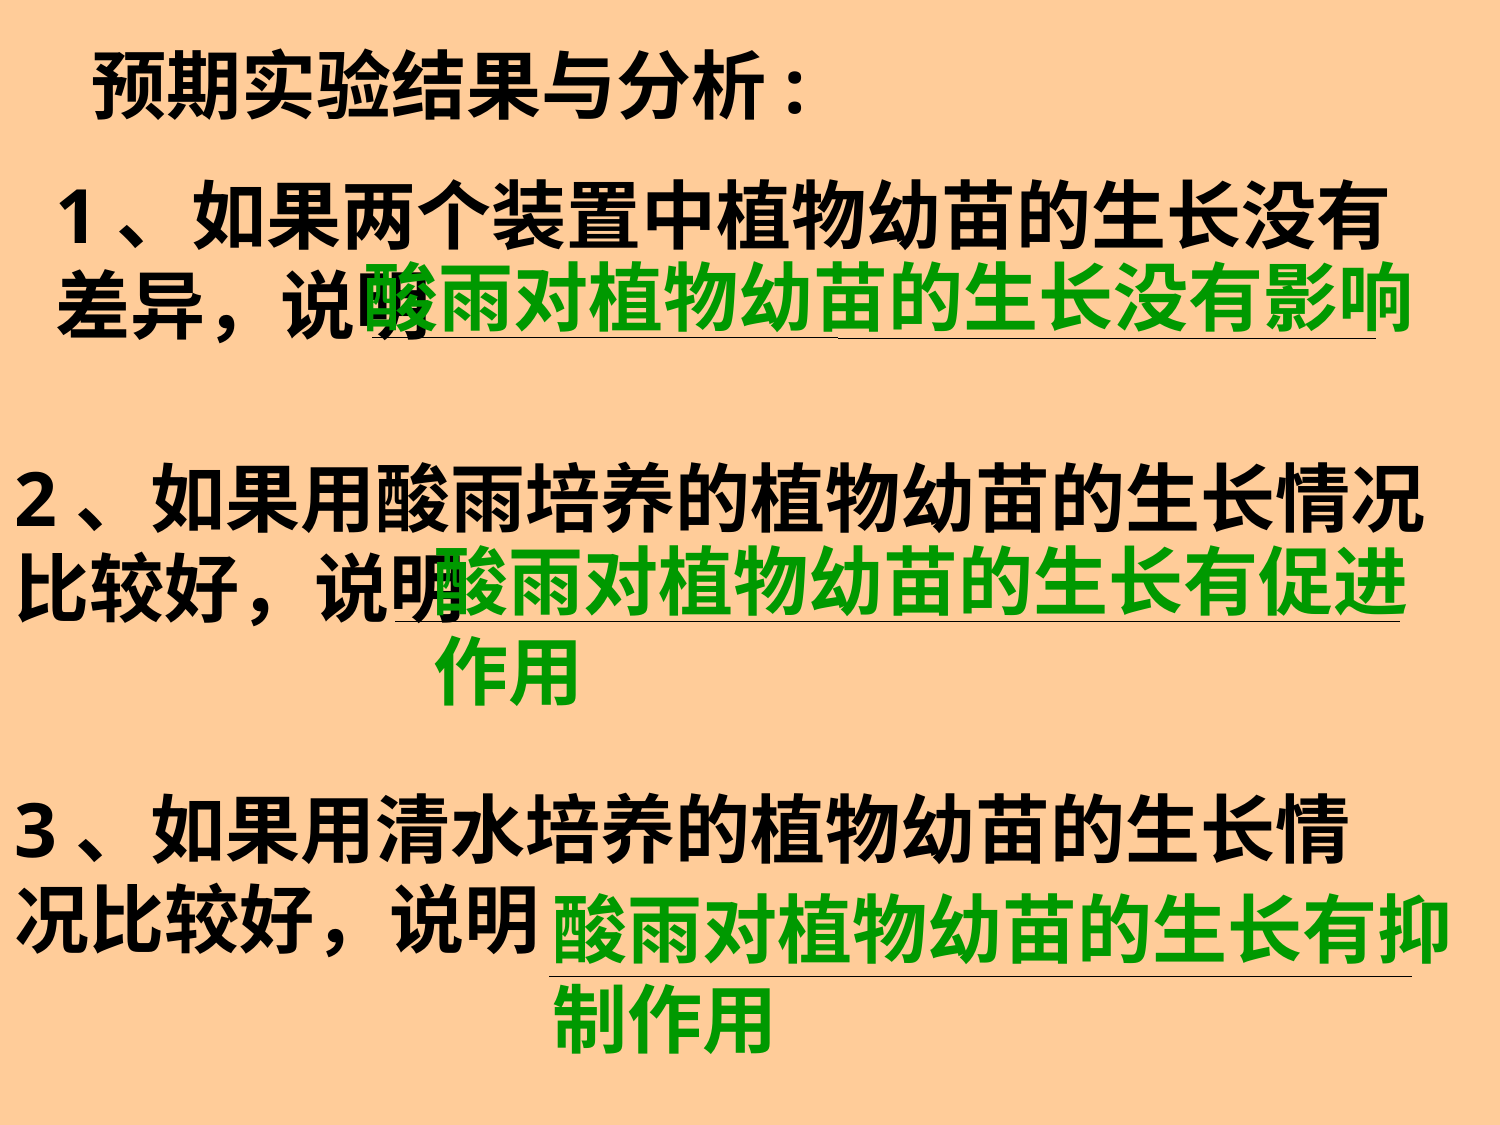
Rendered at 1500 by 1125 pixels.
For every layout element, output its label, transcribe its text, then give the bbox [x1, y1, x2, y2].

text_box 2、如果用酸雨培养的植物幼苗的生长情况比较好，说明 [0, 444, 1500, 640]
text_box 酸雨对植物幼苗的生长有抑制作用 [537, 875, 1500, 1071]
text_box 预期实验结果与分析: [76, 30, 904, 137]
text_box 酸雨对植物幼苗的生长有促进作用 [419, 527, 1459, 723]
text_box 酸雨对植物幼苗的生长没有影响 [348, 243, 1495, 349]
text_box 1、如果两个装置中植物幼苗的生长没有差异，说明 [41, 160, 1465, 357]
text_box 3、如果用清水培养的植物幼苗的生长情况比较好，说明 [0, 774, 1394, 971]
